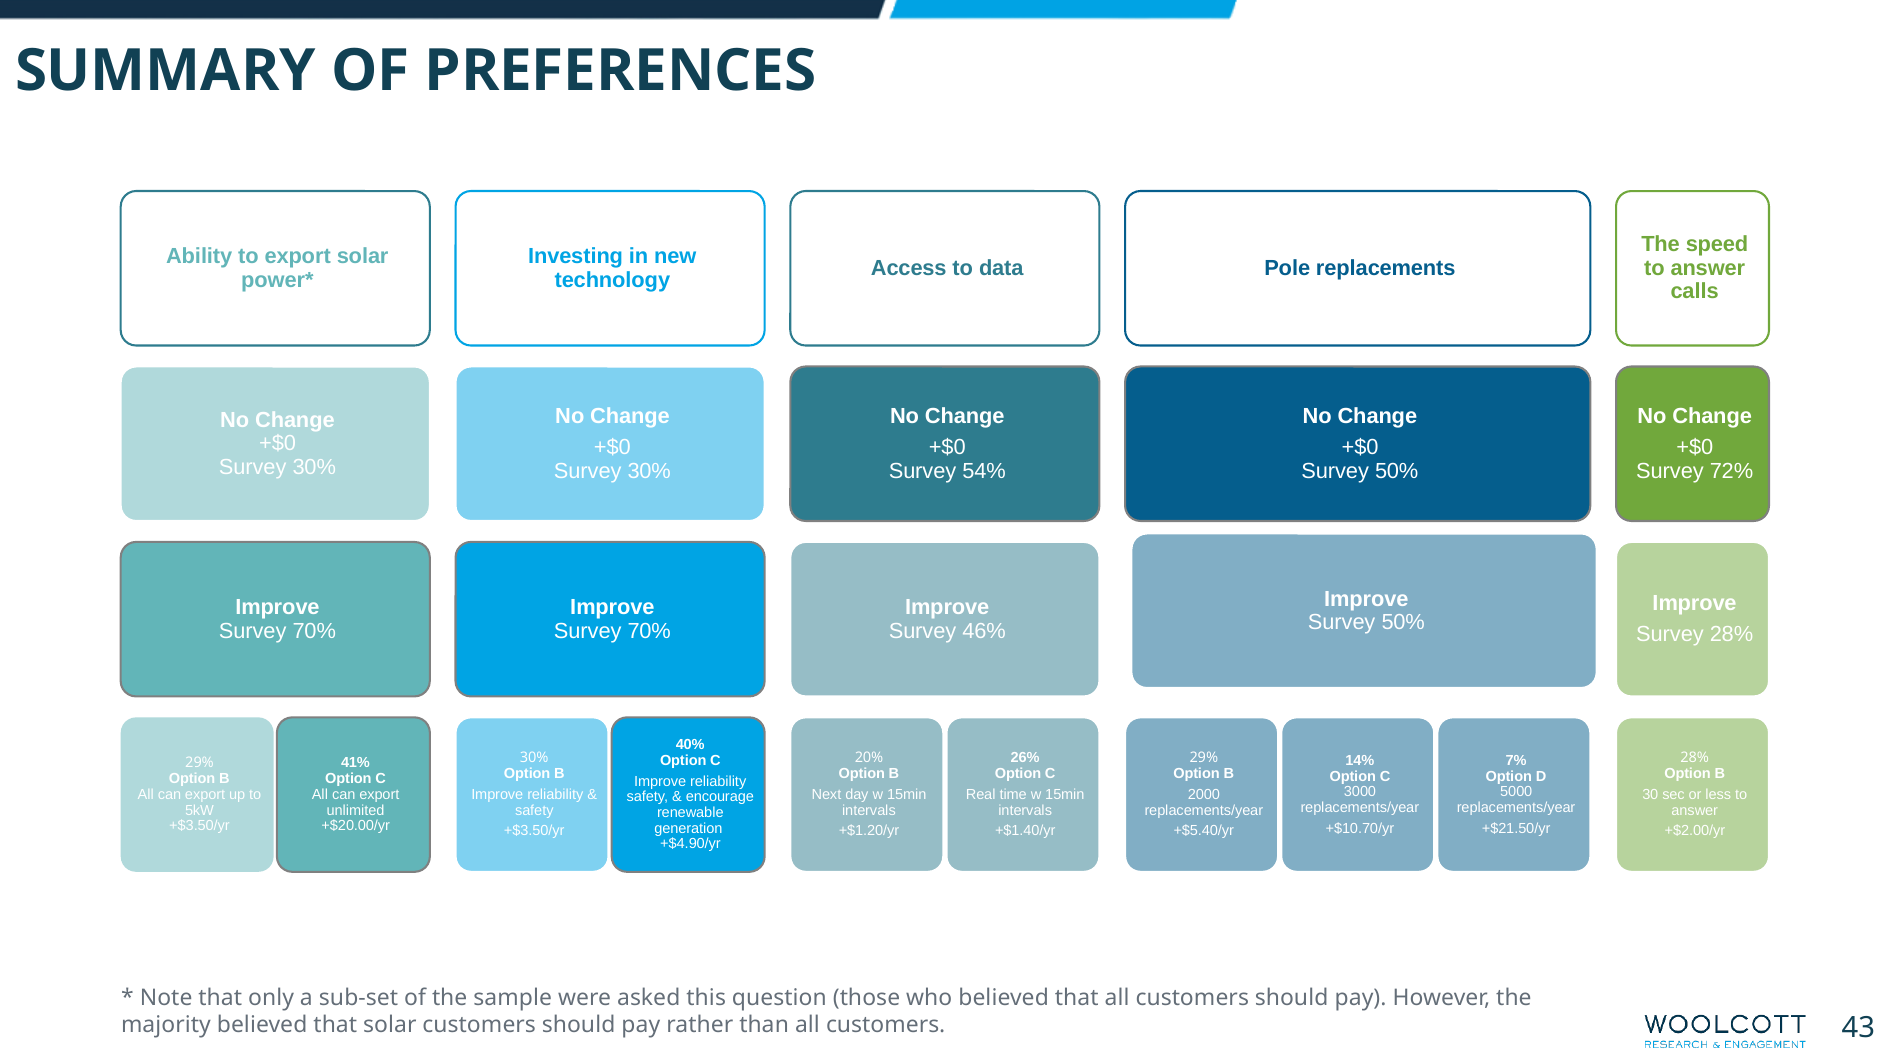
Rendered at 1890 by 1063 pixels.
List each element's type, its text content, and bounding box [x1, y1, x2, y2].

text_box * Note that only a sub-set of the sample were asked this question (those who believed that all customers should pay). However, the majority believed that solar customers should pay rather than all customers. [106, 975, 1628, 1045]
list SUMMARY OF PREFERENCES [0, 24, 1772, 142]
picture [0, 0, 1241, 20]
picture [1641, 1012, 1808, 1052]
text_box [120, 190, 1770, 873]
